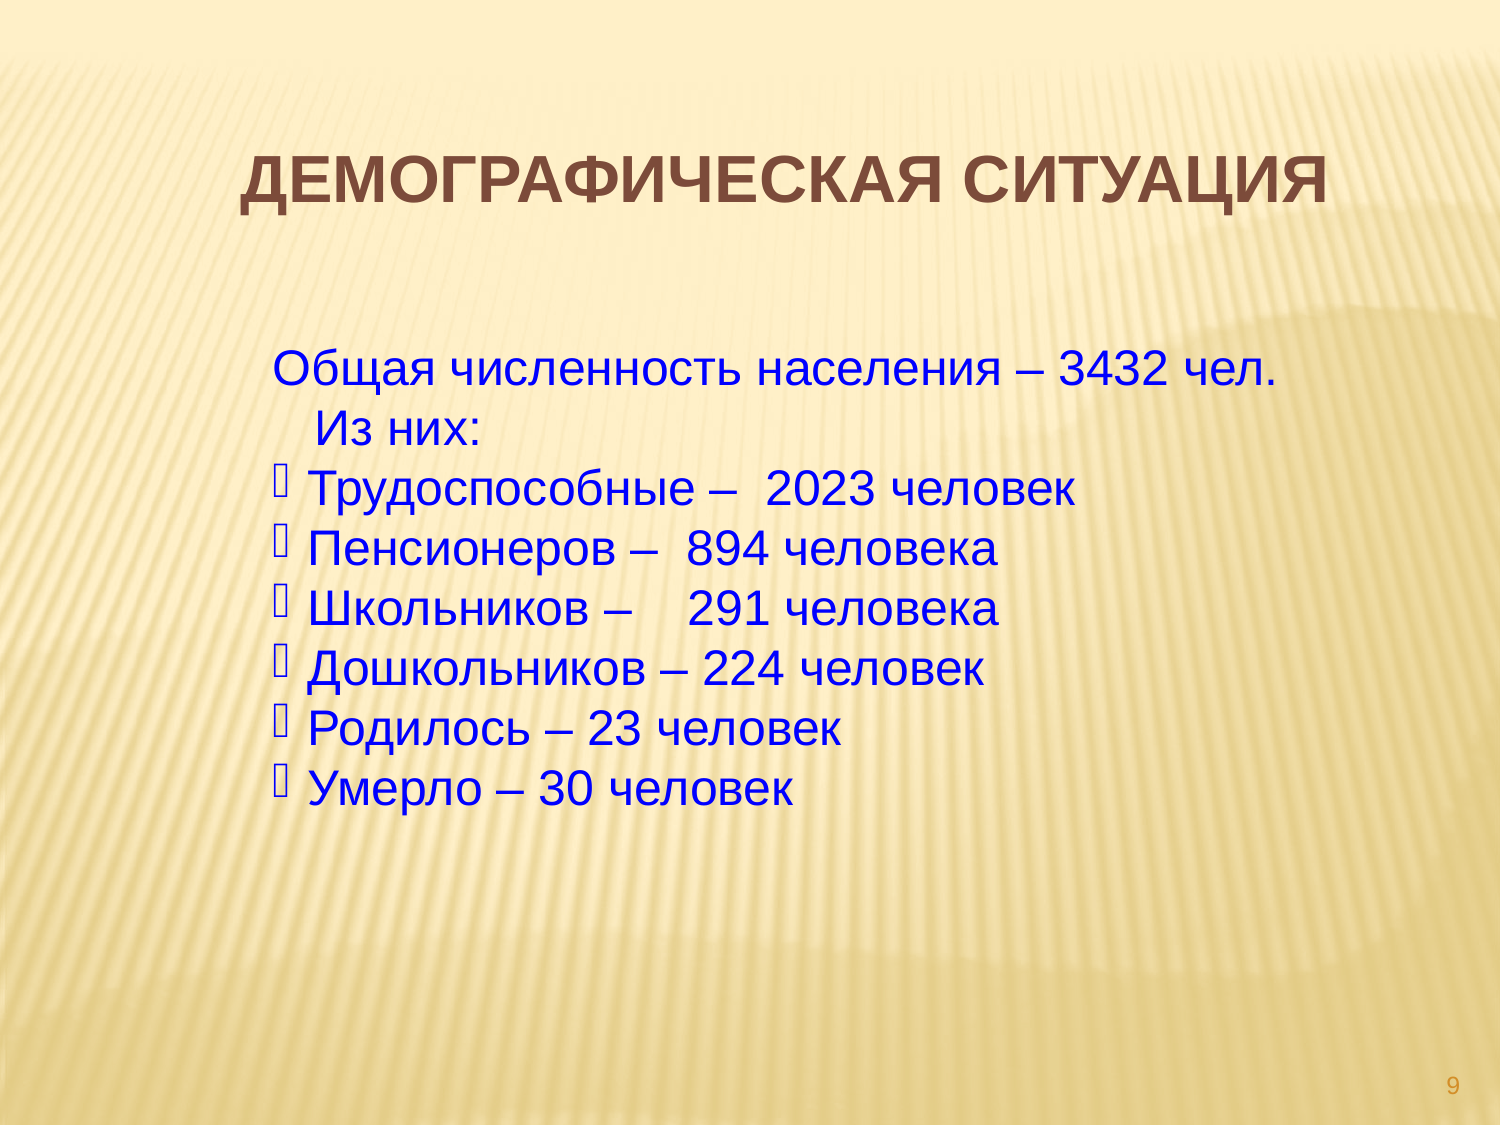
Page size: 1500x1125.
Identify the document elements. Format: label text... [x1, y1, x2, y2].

text_box ДЕМОГРАФИЧЕСКАЯ СИТУАЦИЯ [152, 128, 1418, 224]
text_box Общая численность населения – 3432 чел. Из них: Трудоспособные – 2023 человек Пенсионеров – 894 человека Школьников – 291 человека Дошкольников – 224 человек Родилось – 23 человек Умерло – 30 человек [257, 328, 1325, 823]
slide_number 9 [1350, 1062, 1475, 1103]
